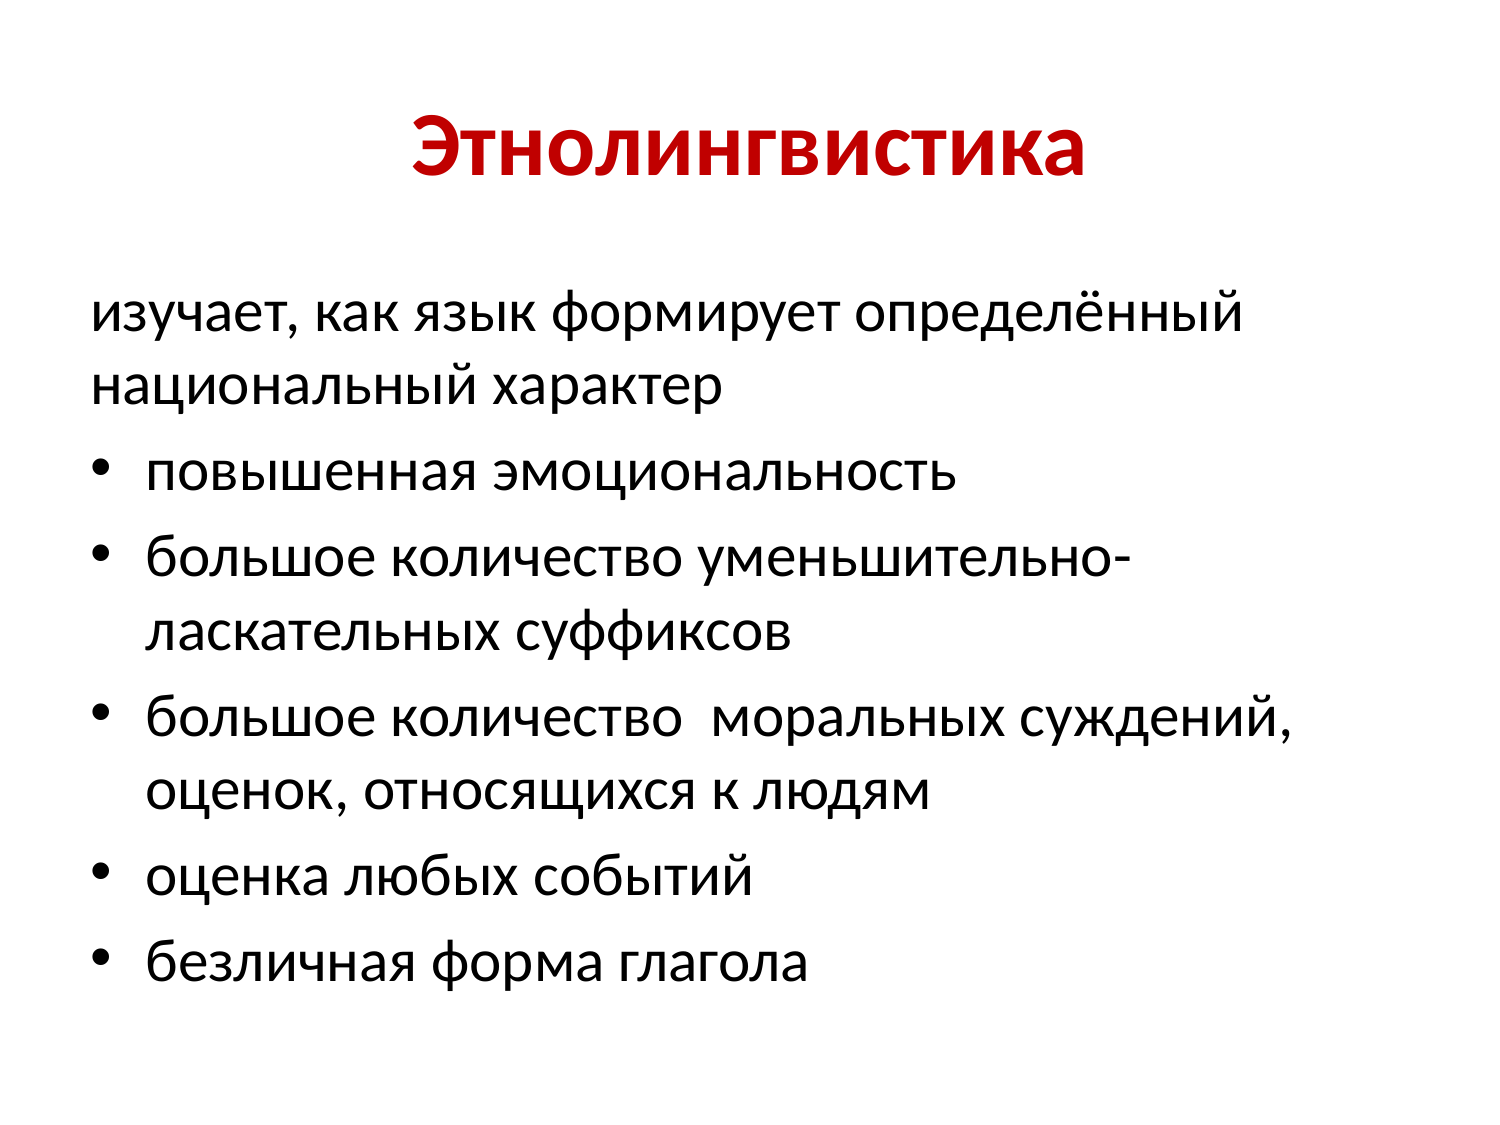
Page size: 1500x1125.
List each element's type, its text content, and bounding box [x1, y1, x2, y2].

title Этнолингвистика [75, 45, 1425, 233]
list изучает, как язык формирует определённый национальный характер повышенная эмоциональность большое количество уменьшительно-ласкательных суффиксов большое количество моральных суждений, оценок, относящихся к людям оценка любых событий безличная форма глагола [75, 262, 1425, 1005]
